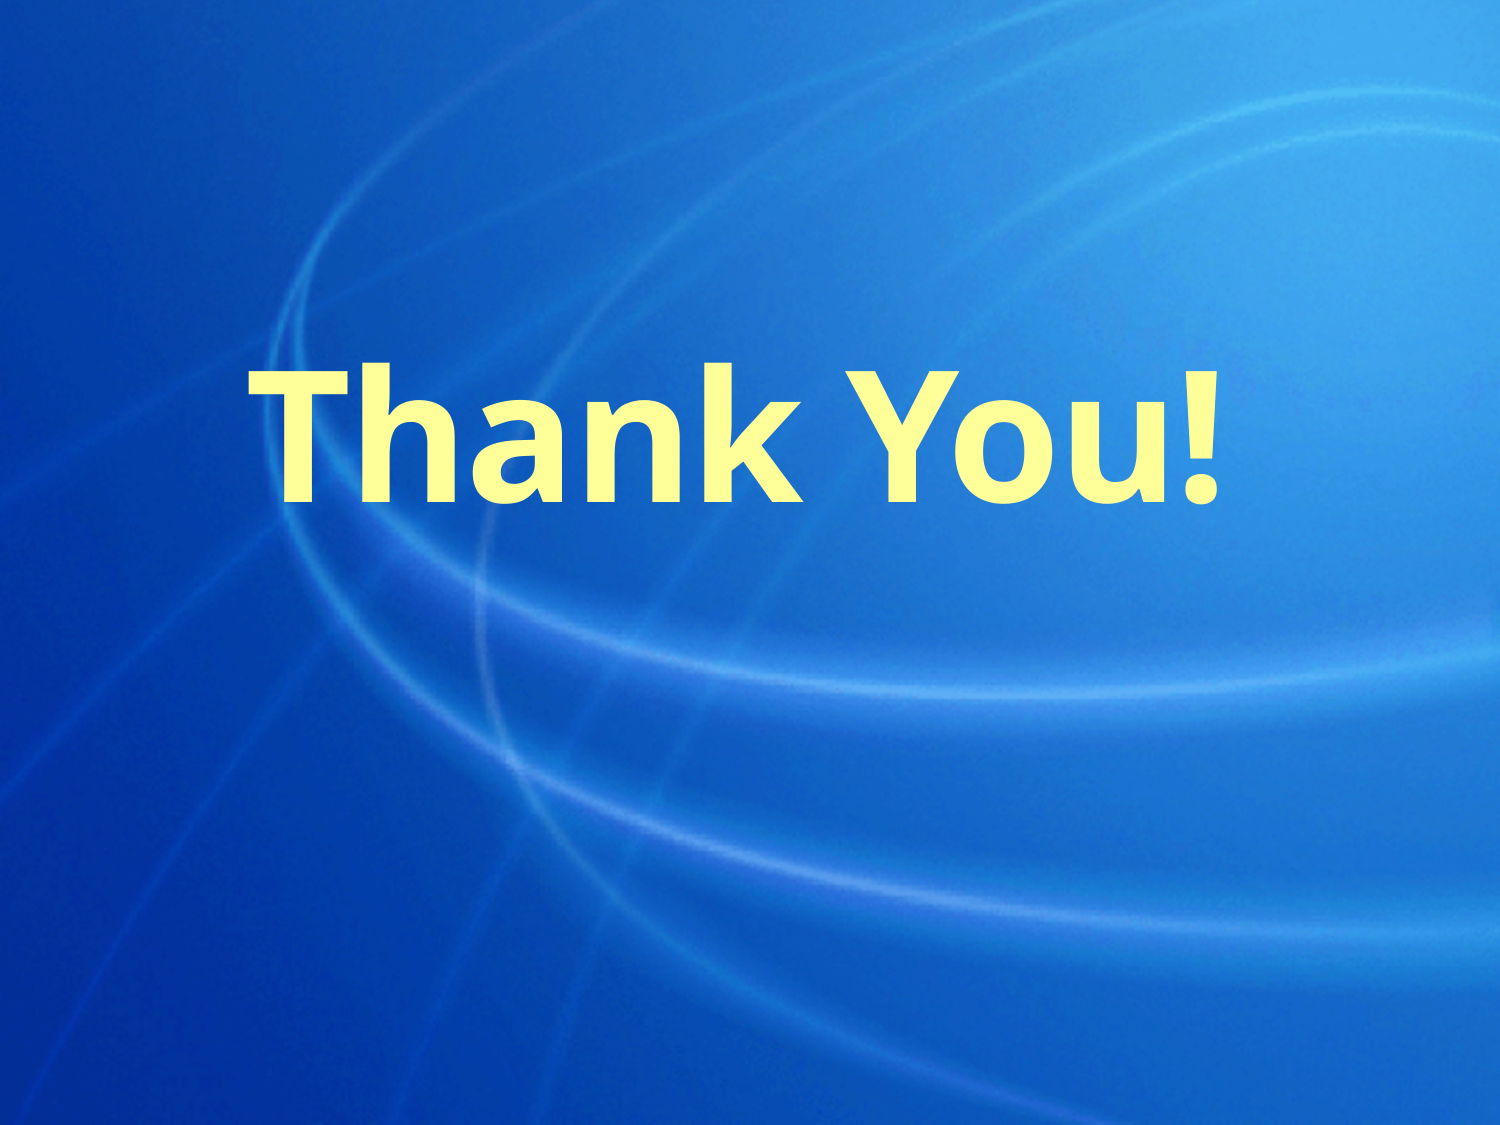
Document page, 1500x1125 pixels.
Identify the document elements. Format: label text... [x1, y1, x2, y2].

picture [0, 0, 1500, 1125]
text_box Thank You! [245, 343, 1246, 542]
